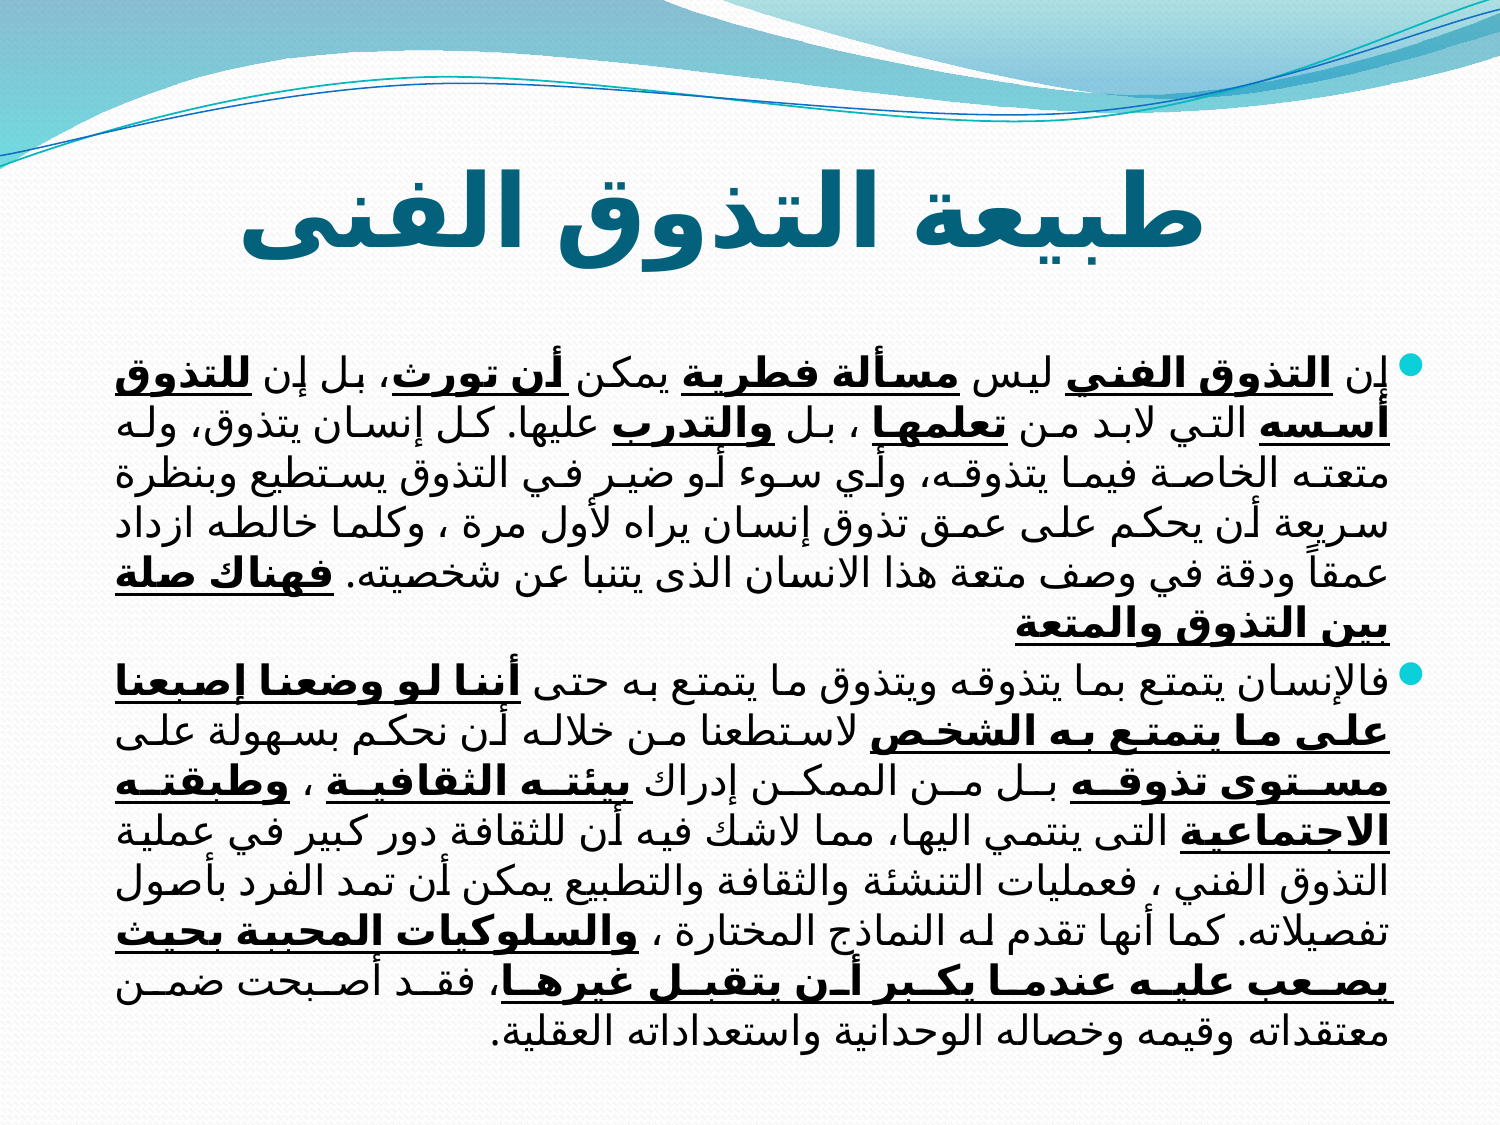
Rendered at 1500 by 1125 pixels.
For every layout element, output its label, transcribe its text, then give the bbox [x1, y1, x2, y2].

title طبيعة التذوق الفنى [76, 137, 1427, 268]
list إن التذوق الفني ليس مسألة فطرية يمكن أن تورث، بل إن للتذوق أسسه التي لابد من تعلمها ، بل والتدرب عليها. كل إنسان يتذوق، وله متعته الخاصة فيما يتذوقه، وأي سوء أو ضير في التذوق يستطيع وبنظرة سريعة أن يحكم على عمق تذوق إنسان يراه لأول مرة ، وكلما خالطه ازداد عمقاً ودقة في وصف متعة هذا الانسان الذى يتنبا عن شخصيته. فهناك صلة بين التذوق والمتعة فالإنسان يتمتع بما يتذوقه ويتذوق ما يتمتع به حتى أننا لو وضعنا إصبعنا على ما يتمتع به الشخص لاستطعنا من خلاله أن نحكم بسهولة على مستوى تذوقه بل من الممكن إدراك بيئته الثقافية ، وطبقته الاجتماعية التى ينتمي اليها، مما لاشك فيه أن للثقافة دور كبير في عملية التذوق الفني ، فعمليات التنشئة والثقافة والتطبيع يمكن أن تمد الفرد بأصول تفصيلاته. كما أنها تقدم له النماذج المختارة ، والسلوكيات المحببة بحيث يصعب عليه عندما يكبر أن يتقبل غيرها، فقد أصبحت ضمن معتقداته وقيمه وخصاله الوحدانية واستعداداته العقلية. [100, 338, 1451, 1071]
